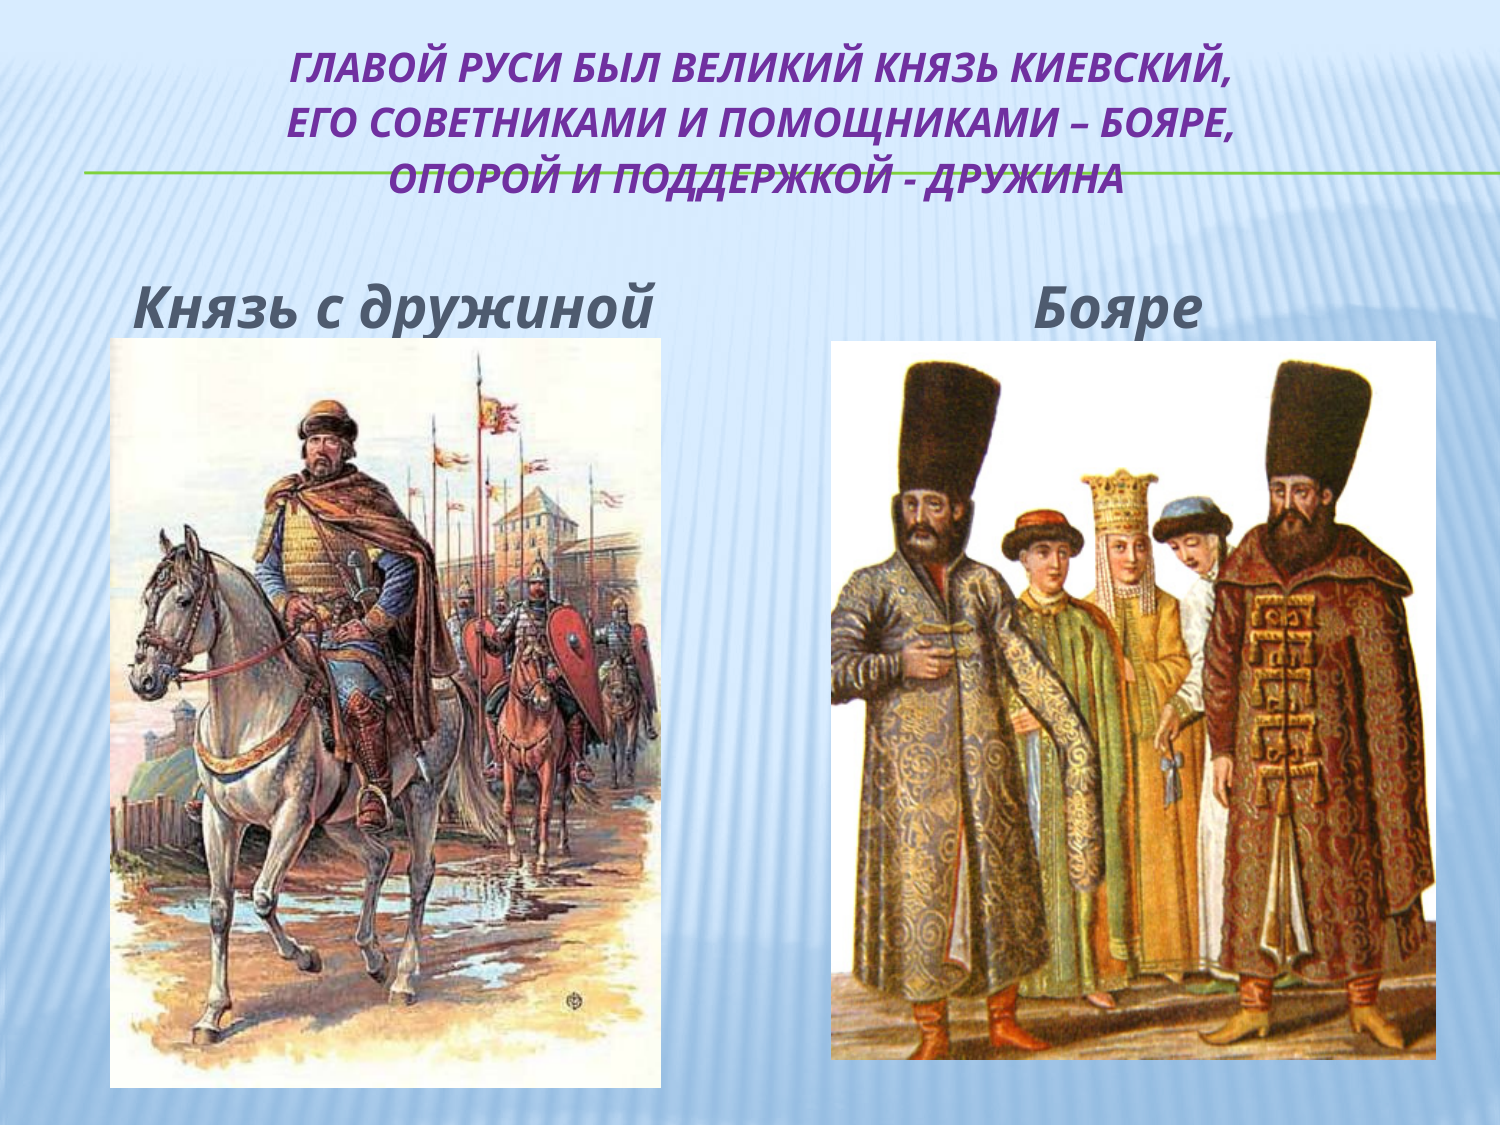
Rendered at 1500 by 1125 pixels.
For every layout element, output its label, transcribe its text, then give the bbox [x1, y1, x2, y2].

picture [831, 341, 1436, 1060]
title Главой Руси был великий князь киевский, его советниками и помощниками – бояре, опорой и поддержкой - дружина [49, 30, 1475, 213]
list Бояре [762, 262, 1475, 1038]
picture [109, 337, 661, 1089]
list Князь с дружиной [50, 262, 738, 1038]
